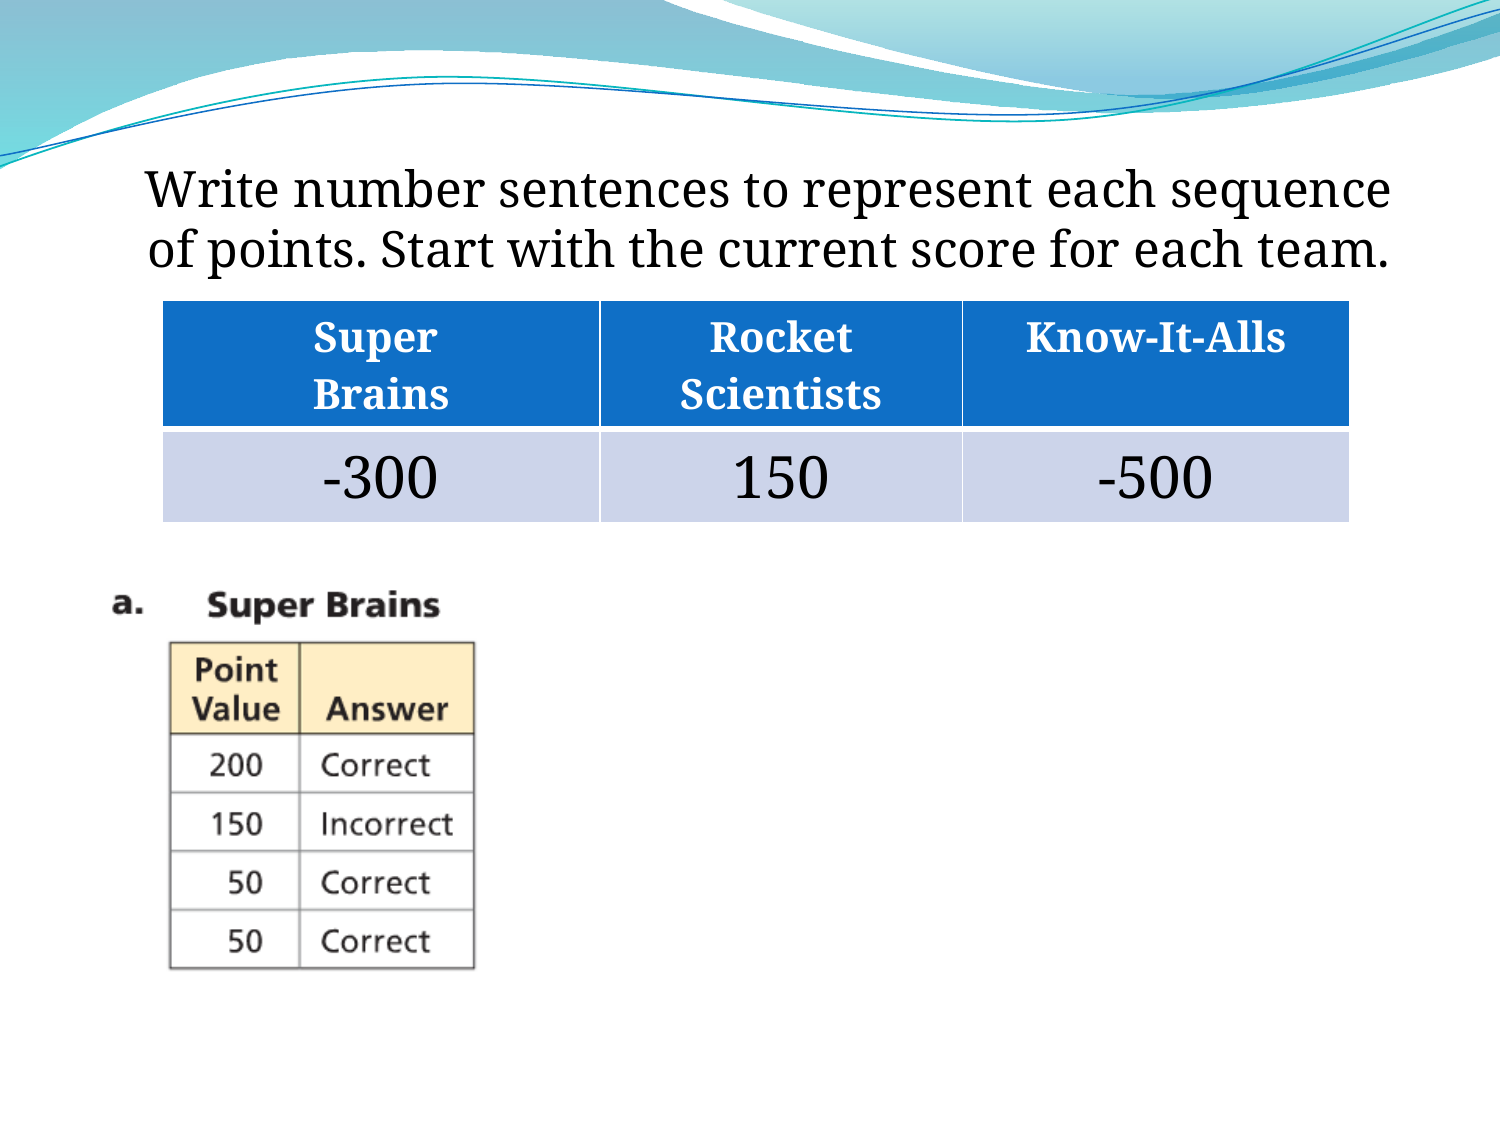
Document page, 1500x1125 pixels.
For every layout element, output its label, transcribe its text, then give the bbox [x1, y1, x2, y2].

text_box Write number sentences to represent each sequence of points. Start with the current score for each team. [99, 149, 1438, 285]
table_cell -500 [963, 432, 1349, 522]
table_header Know-It-Alls [963, 301, 1349, 426]
table_cell 150 [601, 432, 962, 522]
table_header Super Brains [163, 301, 599, 426]
table_header Rocket Scientists [601, 301, 962, 426]
table_cell -300 [163, 432, 599, 522]
picture [93, 562, 526, 1013]
